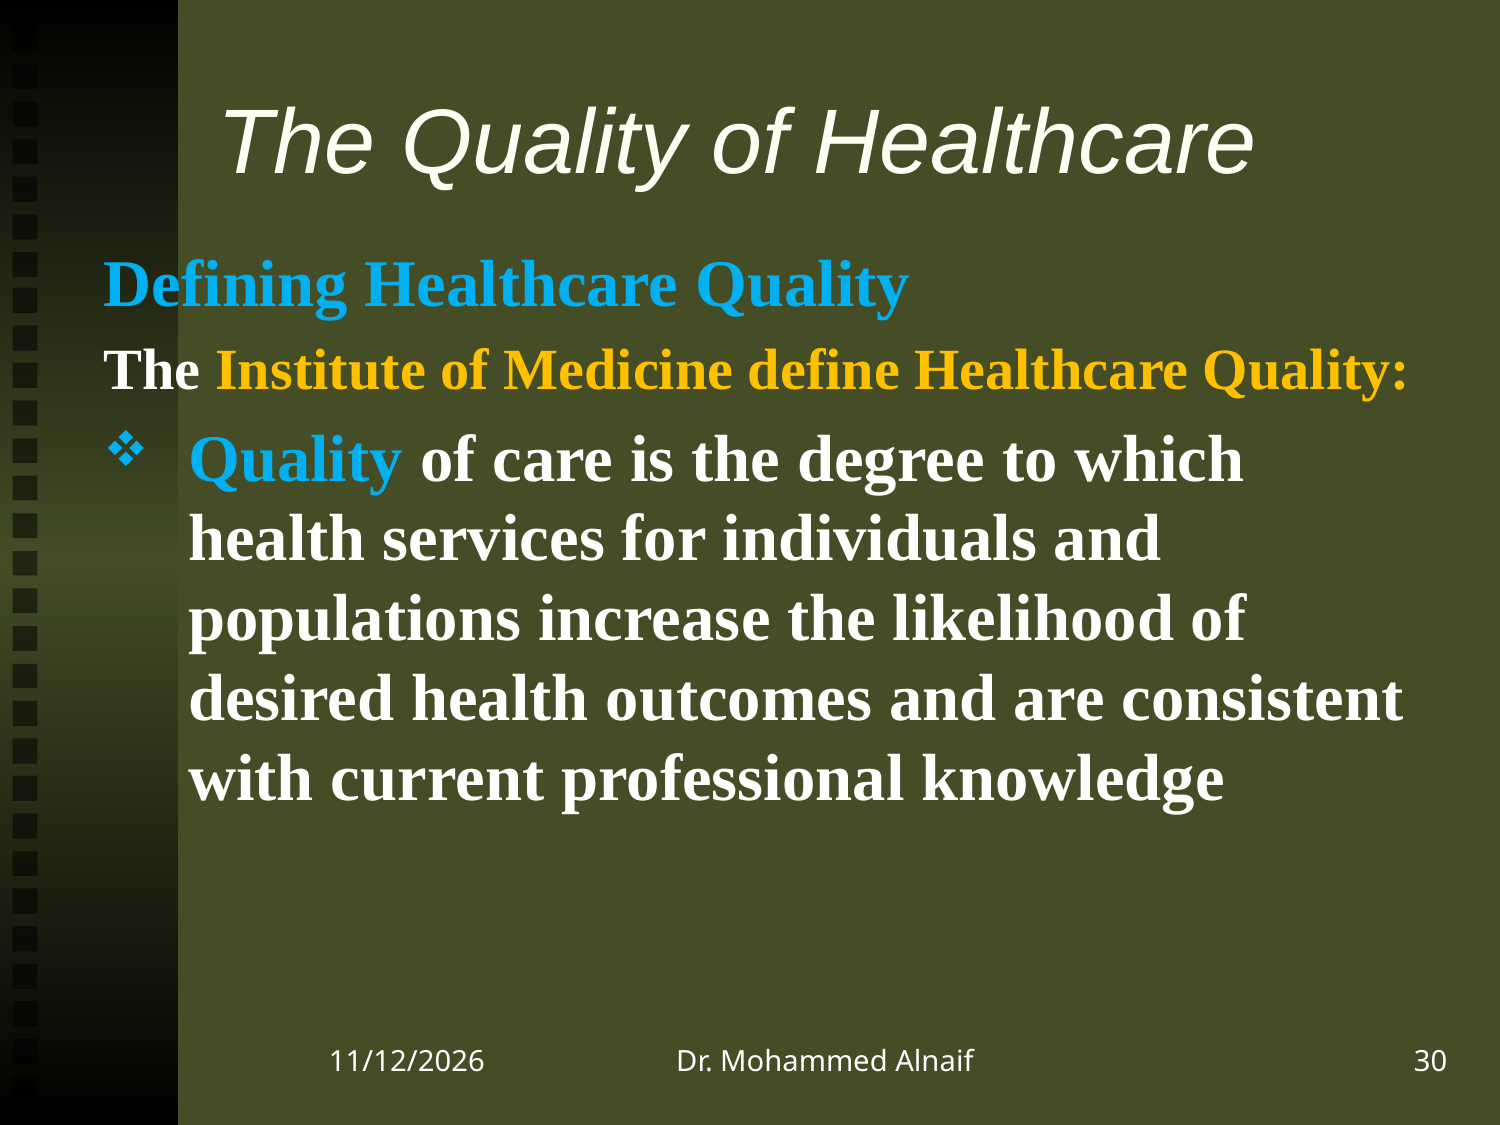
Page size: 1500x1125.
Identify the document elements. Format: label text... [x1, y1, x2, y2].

subtitle Defining Healthcare Quality The Institute of Medicine define Healthcare Quality: Quality of care is the degree to which health services for individuals and populations increase the likelihood of desired health outcomes and are consistent with current professional knowledge [88, 231, 1448, 988]
footer Dr. Mohammed Alnaif [587, 1024, 1063, 1101]
slide_number 30 [1149, 1024, 1463, 1101]
title The Quality of Healthcare [100, 42, 1376, 231]
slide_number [187, 1024, 501, 1101]
